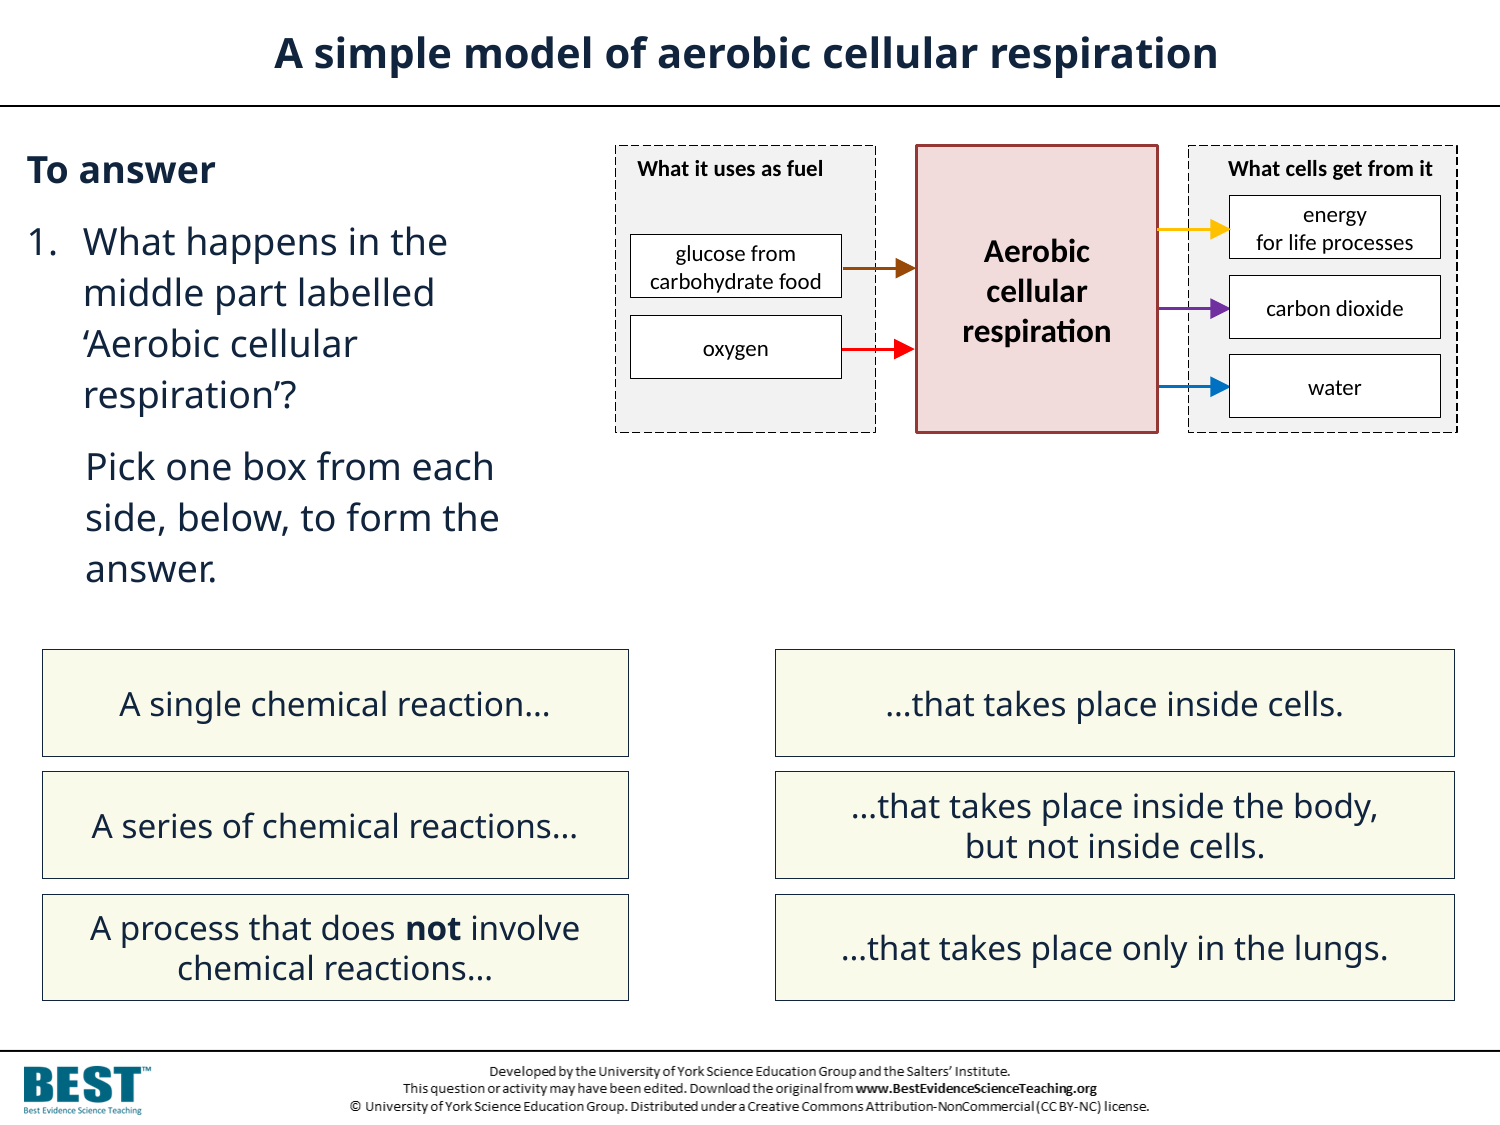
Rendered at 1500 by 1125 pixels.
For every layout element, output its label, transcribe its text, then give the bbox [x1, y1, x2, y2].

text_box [615, 145, 1458, 433]
picture [0, 105, 1500, 1125]
text_box A simple model of aerobic cellular respiration [23, 4, 1471, 99]
